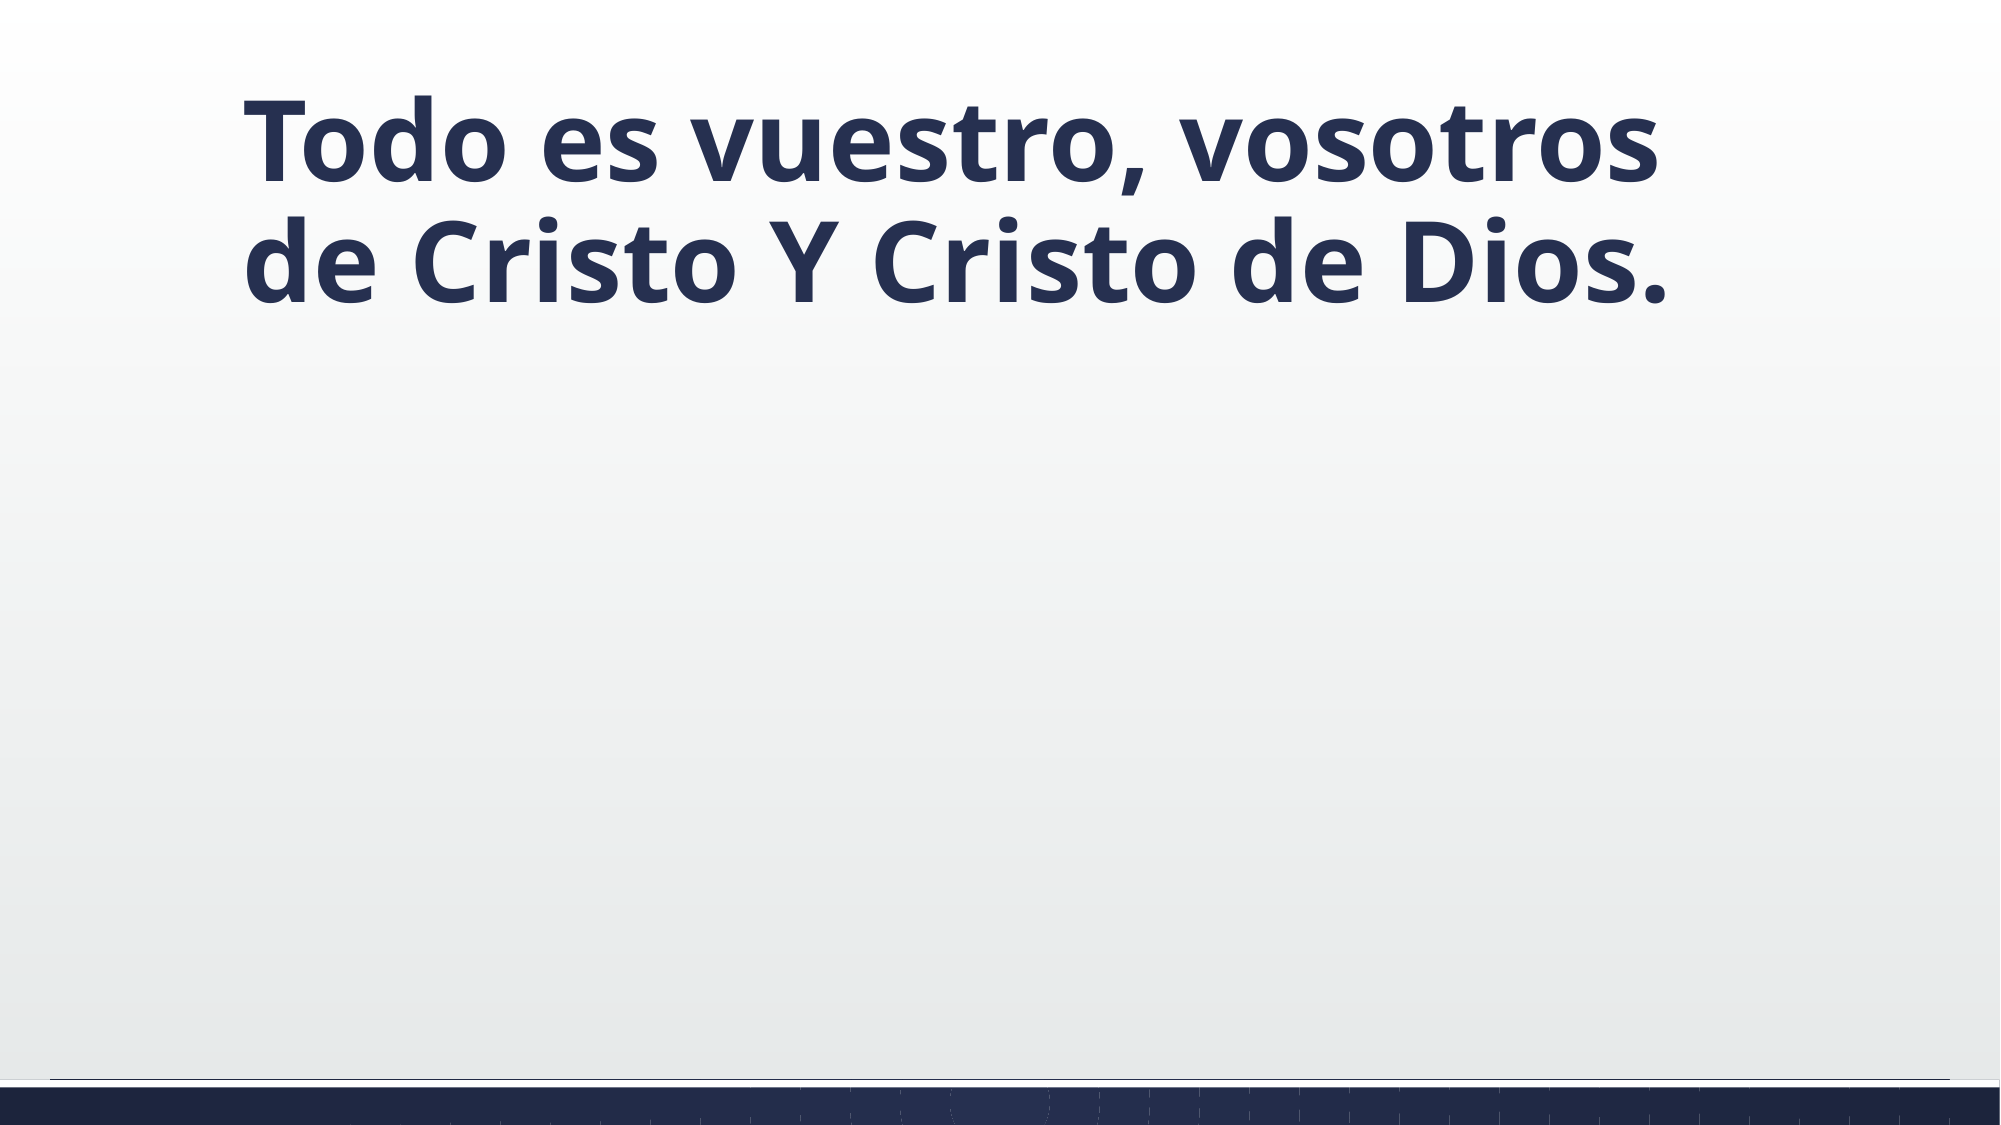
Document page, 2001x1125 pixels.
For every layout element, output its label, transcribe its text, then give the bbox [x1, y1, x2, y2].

list Todo es vuestro, vosotros de Cristo Y Cristo de Dios. [219, 76, 1780, 990]
